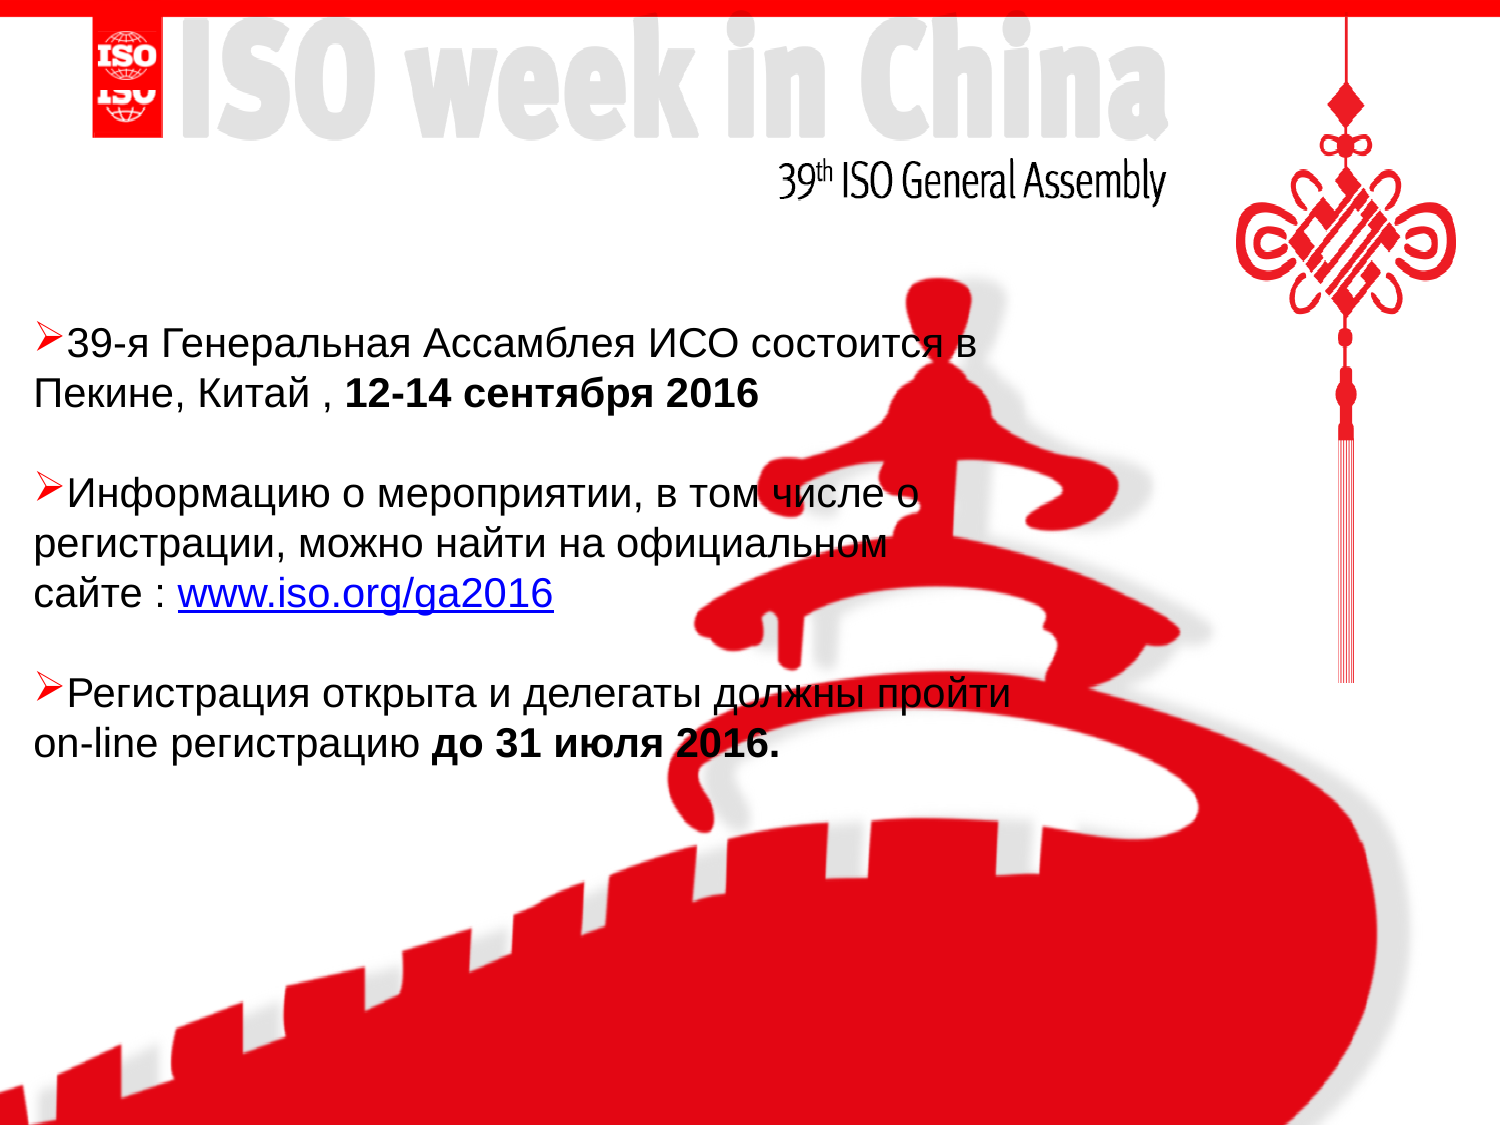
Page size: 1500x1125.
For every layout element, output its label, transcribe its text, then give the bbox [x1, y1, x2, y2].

text_box 39-я Генеральная Ассамблея ИСО состоится в Пекине, Китай , 12-14 сентября 2016 Информацию о мероприятии, в том числе о регистрации, можно найти на официальном сайте : www.iso.org/ga2016 Регистрация открыта и делегаты должны пройти on-line регистрацию до 31 июля 2016. [18, 308, 1040, 774]
slide_number 27 [1059, 1042, 1397, 1103]
picture [0, 0, 1500, 1125]
text_box [1040, 414, 1407, 521]
